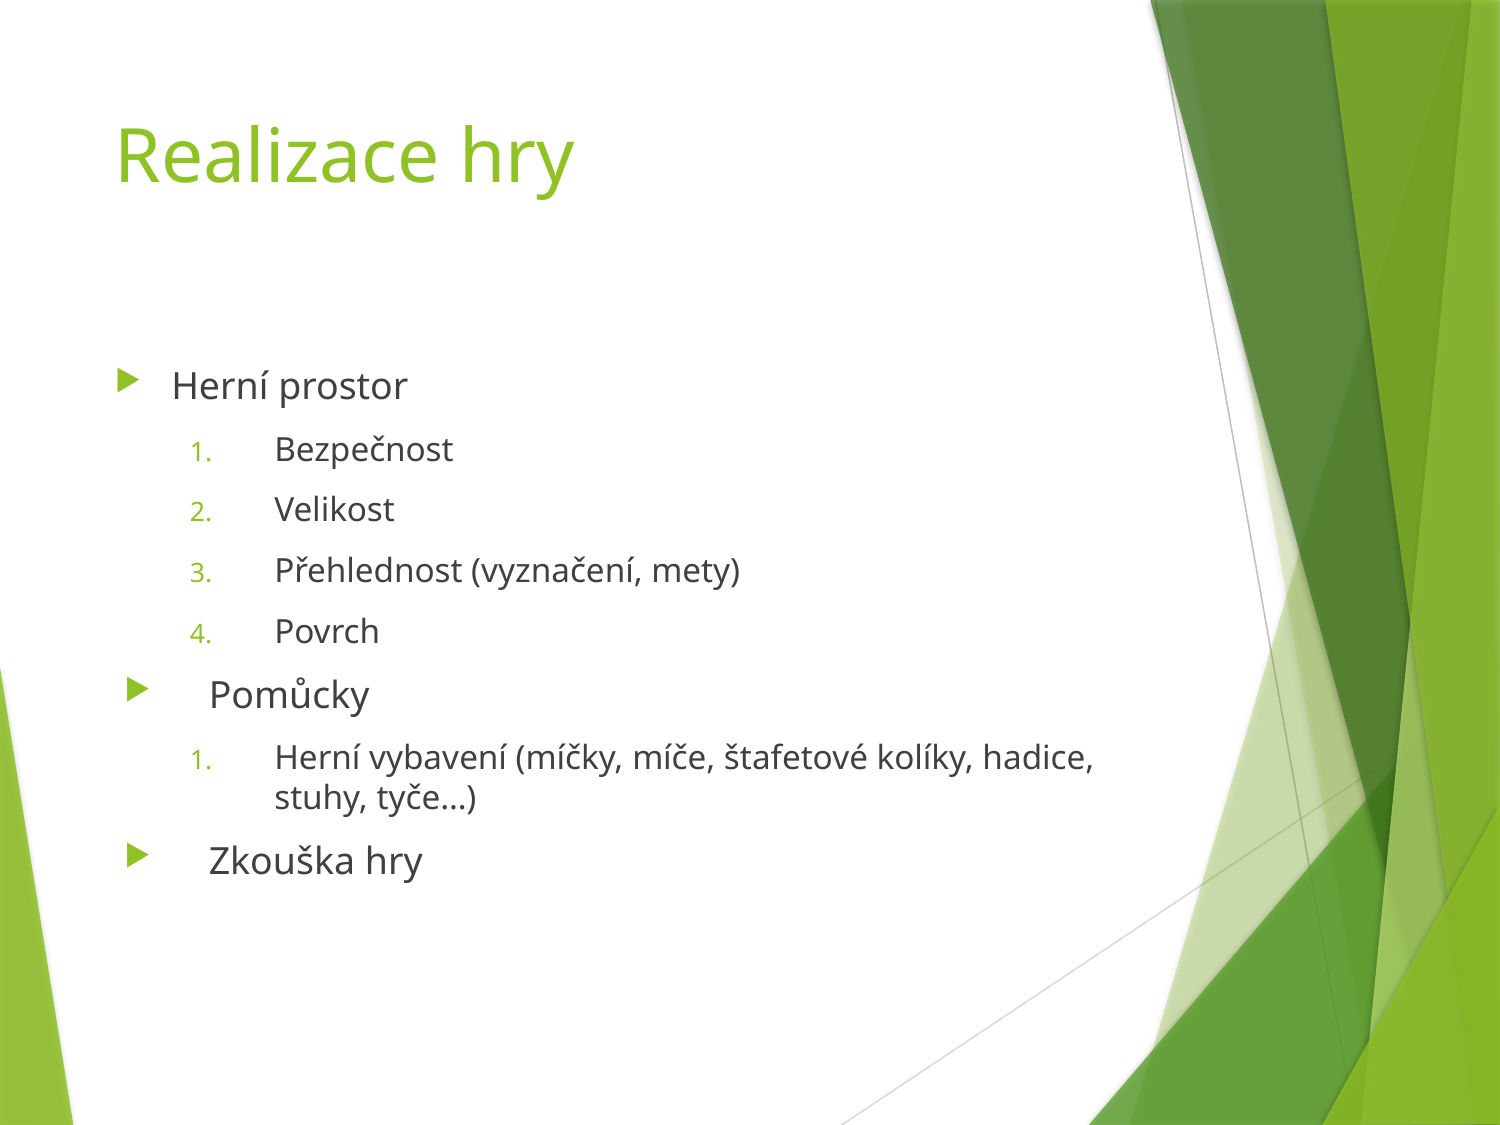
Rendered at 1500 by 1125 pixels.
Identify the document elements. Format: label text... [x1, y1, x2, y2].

list Herní prostor Bezpečnost Velikost Přehlednost (vyznačení, mety) Povrch Pomůcky Herní vybavení (míčky, míče, štafetové kolíky, hadice, stuhy, tyče…) Zkouška hry [99, 354, 1142, 992]
title Realizace hry [99, 99, 1142, 317]
